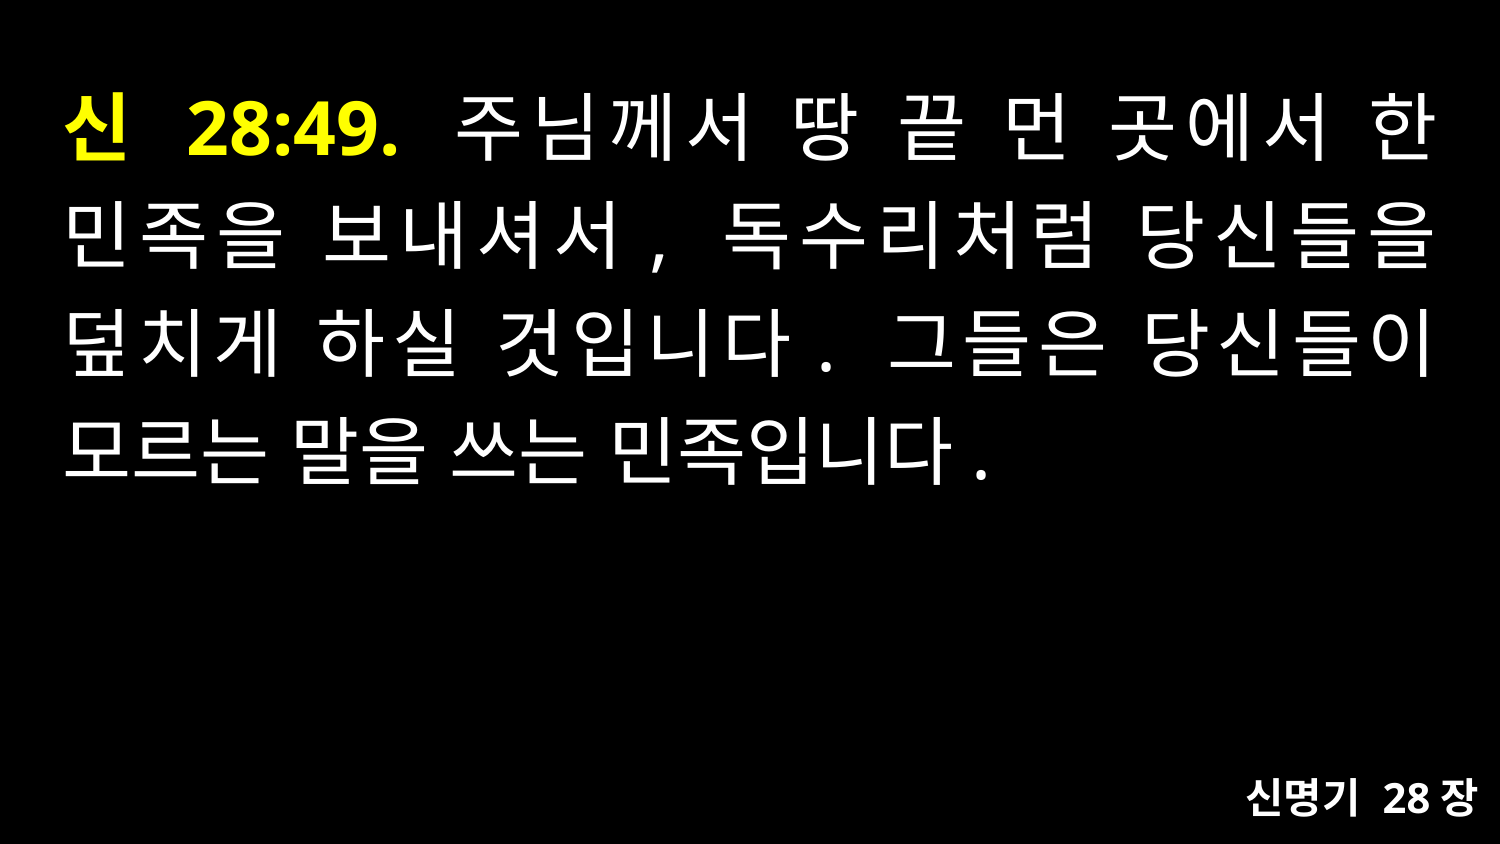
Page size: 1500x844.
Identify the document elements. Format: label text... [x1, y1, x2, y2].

title 신 28:49. 주님께서 땅 끝 먼 곳에서 한 민족을 보내셔서, 독수리처럼 당신들을 덮치게 하실 것입니다. 그들은 당신들이 모르는 말을 쓰는 민족입니다. [0, 0, 1500, 844]
subtitle 신명기 28장 [916, 770, 1500, 844]
